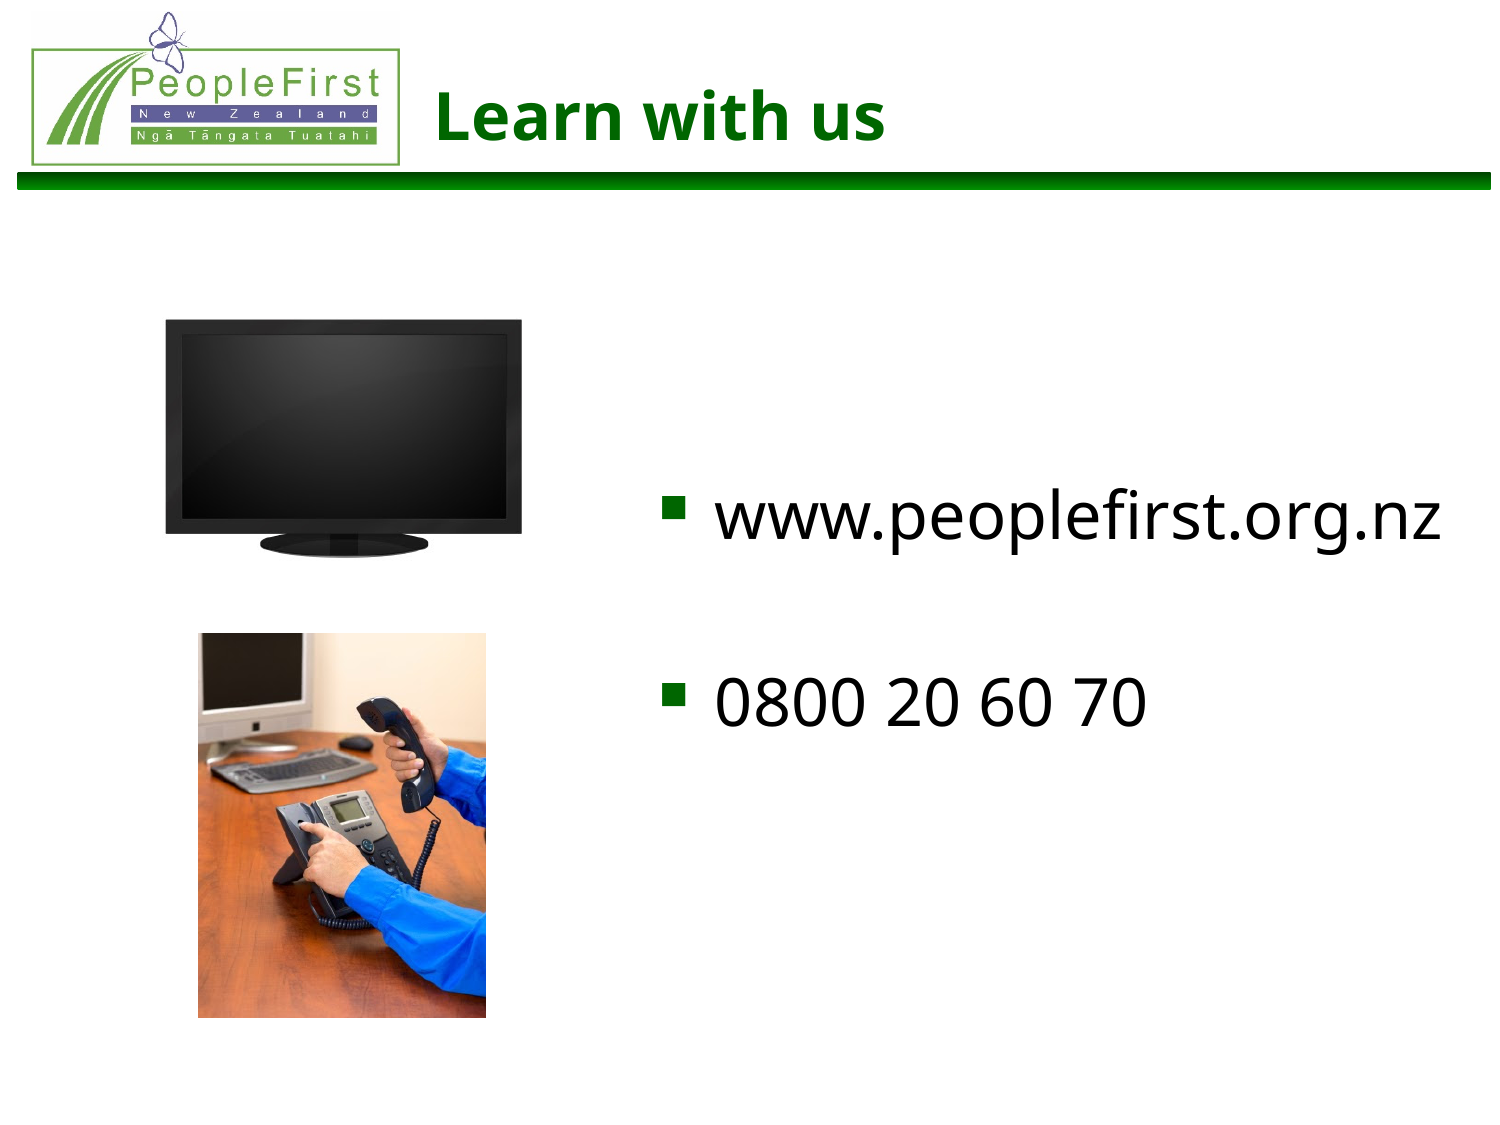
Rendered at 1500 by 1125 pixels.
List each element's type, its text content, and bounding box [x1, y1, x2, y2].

title Learn with us [419, 66, 1491, 145]
picture [138, 302, 545, 574]
picture [198, 633, 486, 1018]
picture [31, 11, 400, 166]
list www.peoplefirst.org.nz 0800 20 60 70 [643, 278, 1469, 1006]
